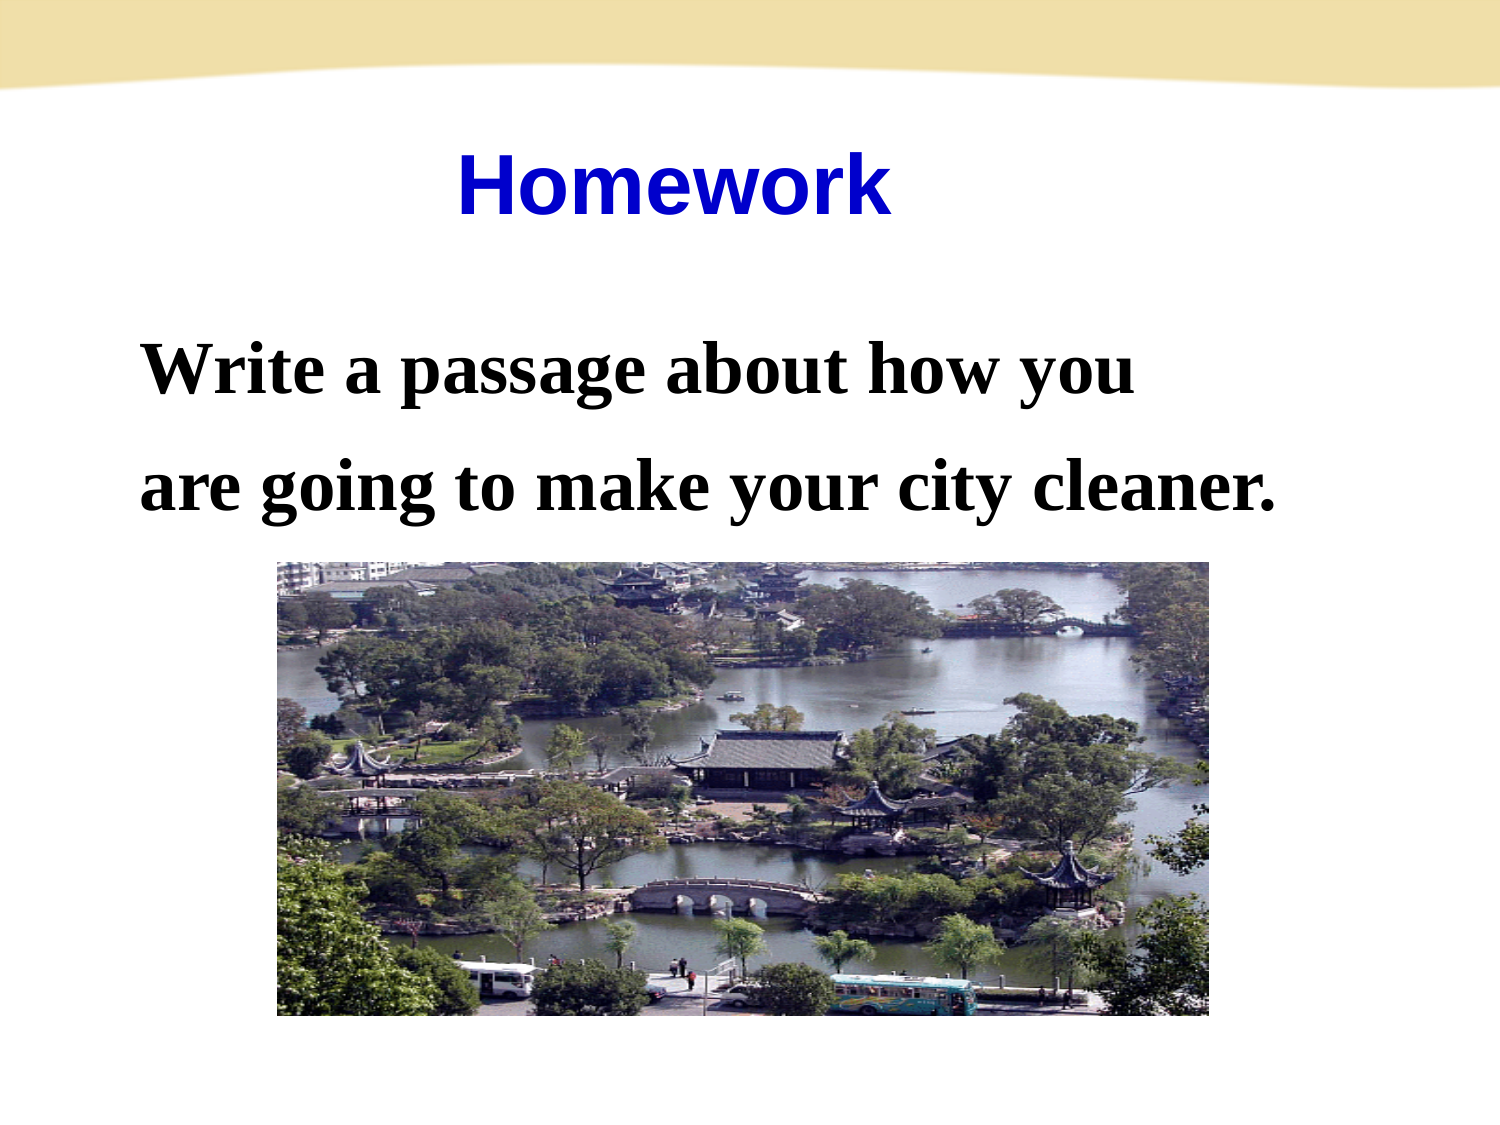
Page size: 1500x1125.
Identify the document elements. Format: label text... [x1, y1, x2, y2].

text_box Homework [436, 119, 913, 242]
text_box Write a passage about how you are going to make your city cleaner. [120, 281, 1380, 519]
picture [0, 0, 1500, 1125]
